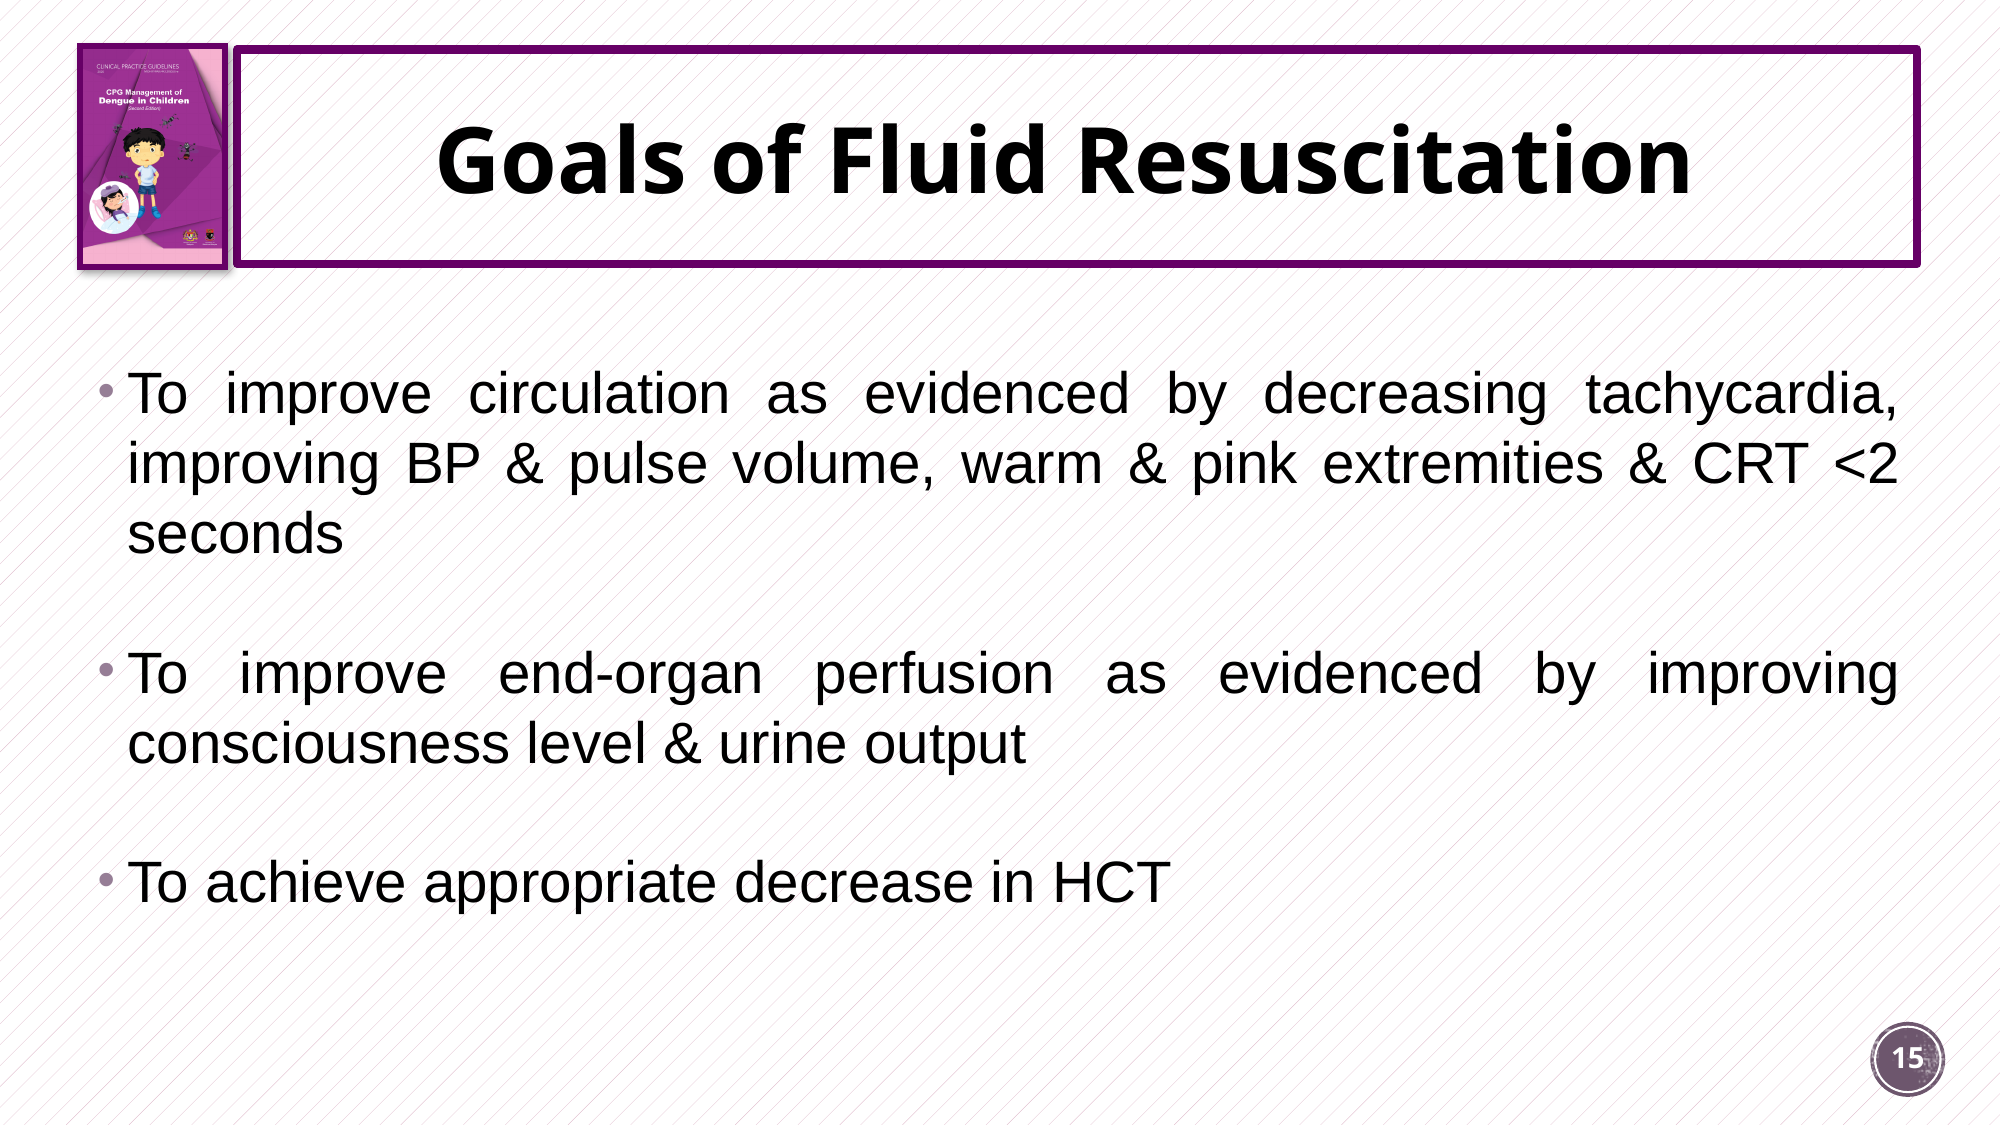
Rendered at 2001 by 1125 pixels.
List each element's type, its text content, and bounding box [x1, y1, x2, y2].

slide_number 15 [1855, 1028, 1961, 1089]
picture [83, 49, 222, 264]
list To improve circulation as evidenced by decreasing tachycardia, improving BP & pulse volume, warm & pink extremities & CRT <2 seconds To improve end-organ perfusion as evidenced by improving consciousness level & urine output To achieve appropriate decrease in HCT [82, 348, 1918, 1013]
text_box Goals of Fluid Resuscitation [237, 49, 1918, 264]
